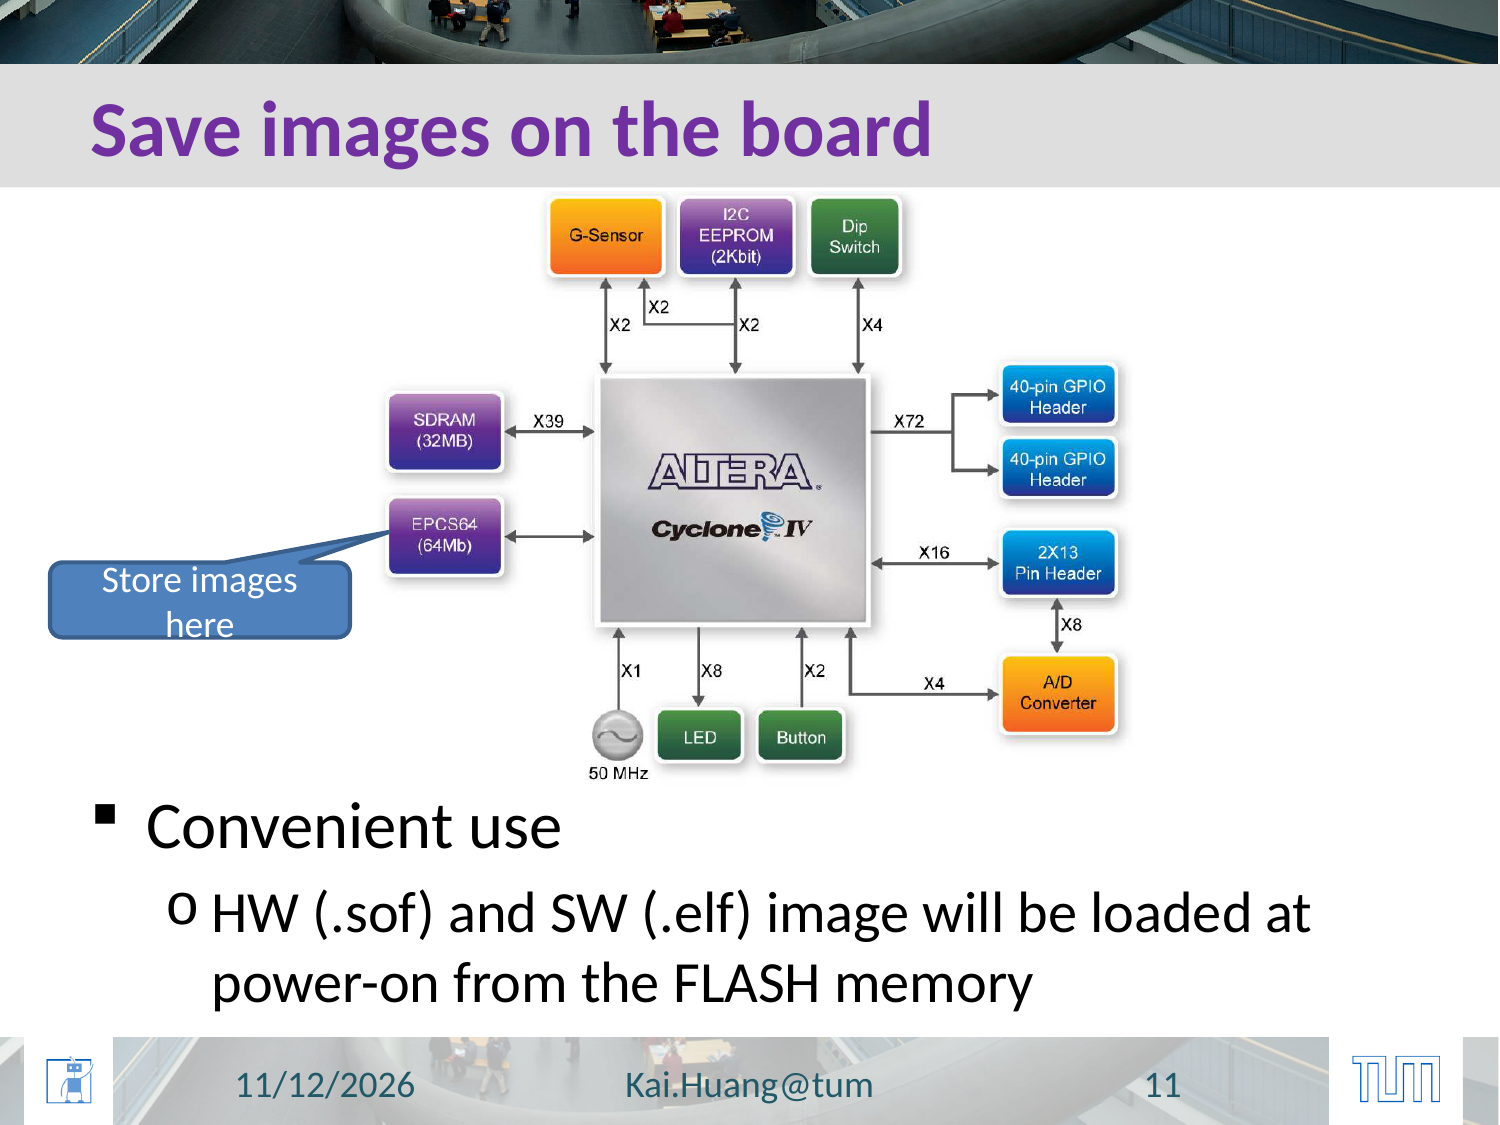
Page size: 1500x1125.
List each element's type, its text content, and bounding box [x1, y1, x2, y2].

picture [0, 1032, 1500, 1125]
picture [0, 0, 1500, 64]
list Convenient use HW (.sof) and SW (.elf) image will be loaded at power-on from the FLASH memory [75, 774, 1425, 1025]
text_box Store images here [47, 534, 362, 640]
picture [367, 191, 1133, 793]
footer Kai.Huang@tum [512, 1052, 988, 1113]
title Save images on the board [75, 62, 1425, 188]
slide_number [162, 1052, 488, 1113]
slide_number 11 [1012, 1052, 1313, 1113]
